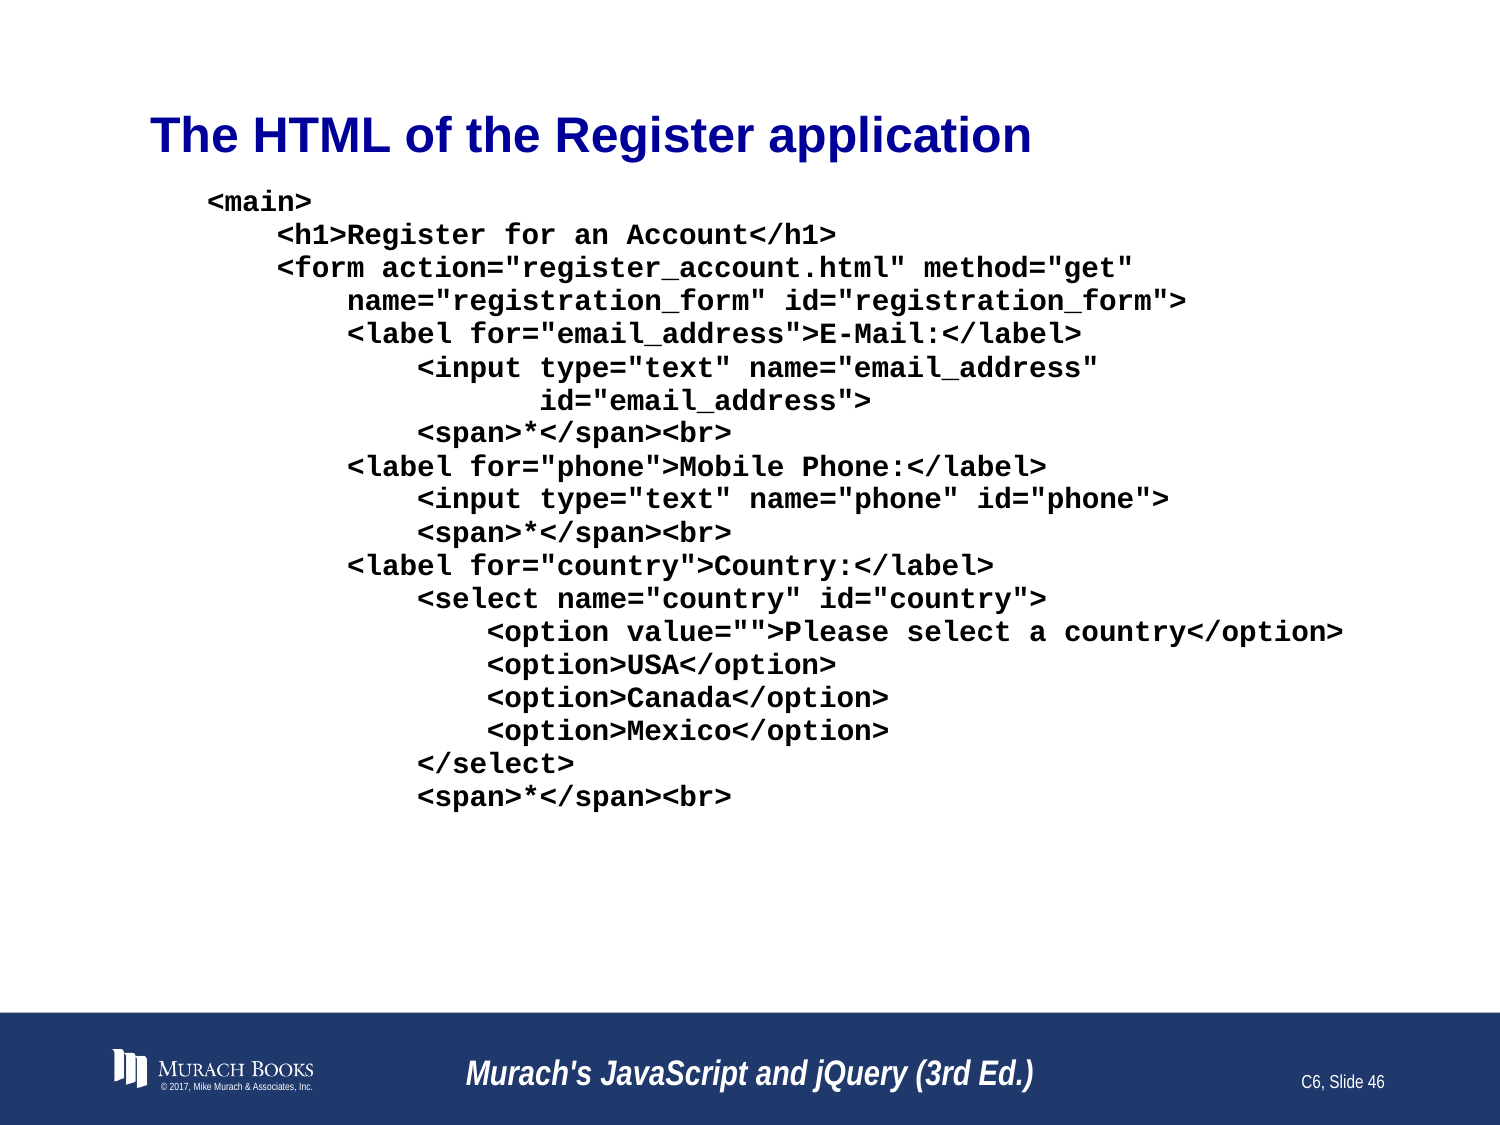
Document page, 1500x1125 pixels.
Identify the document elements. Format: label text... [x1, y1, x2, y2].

slide_number C6, Slide 46 [1087, 1025, 1400, 1100]
title The HTML of the Register application [150, 102, 1350, 164]
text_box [149, 187, 1350, 942]
footer © 2017, Mike Murach & Associates, Inc. [12, 1025, 463, 1100]
slide_number Murach's JavaScript and jQuery (3rd Ed.) [463, 1025, 1050, 1100]
